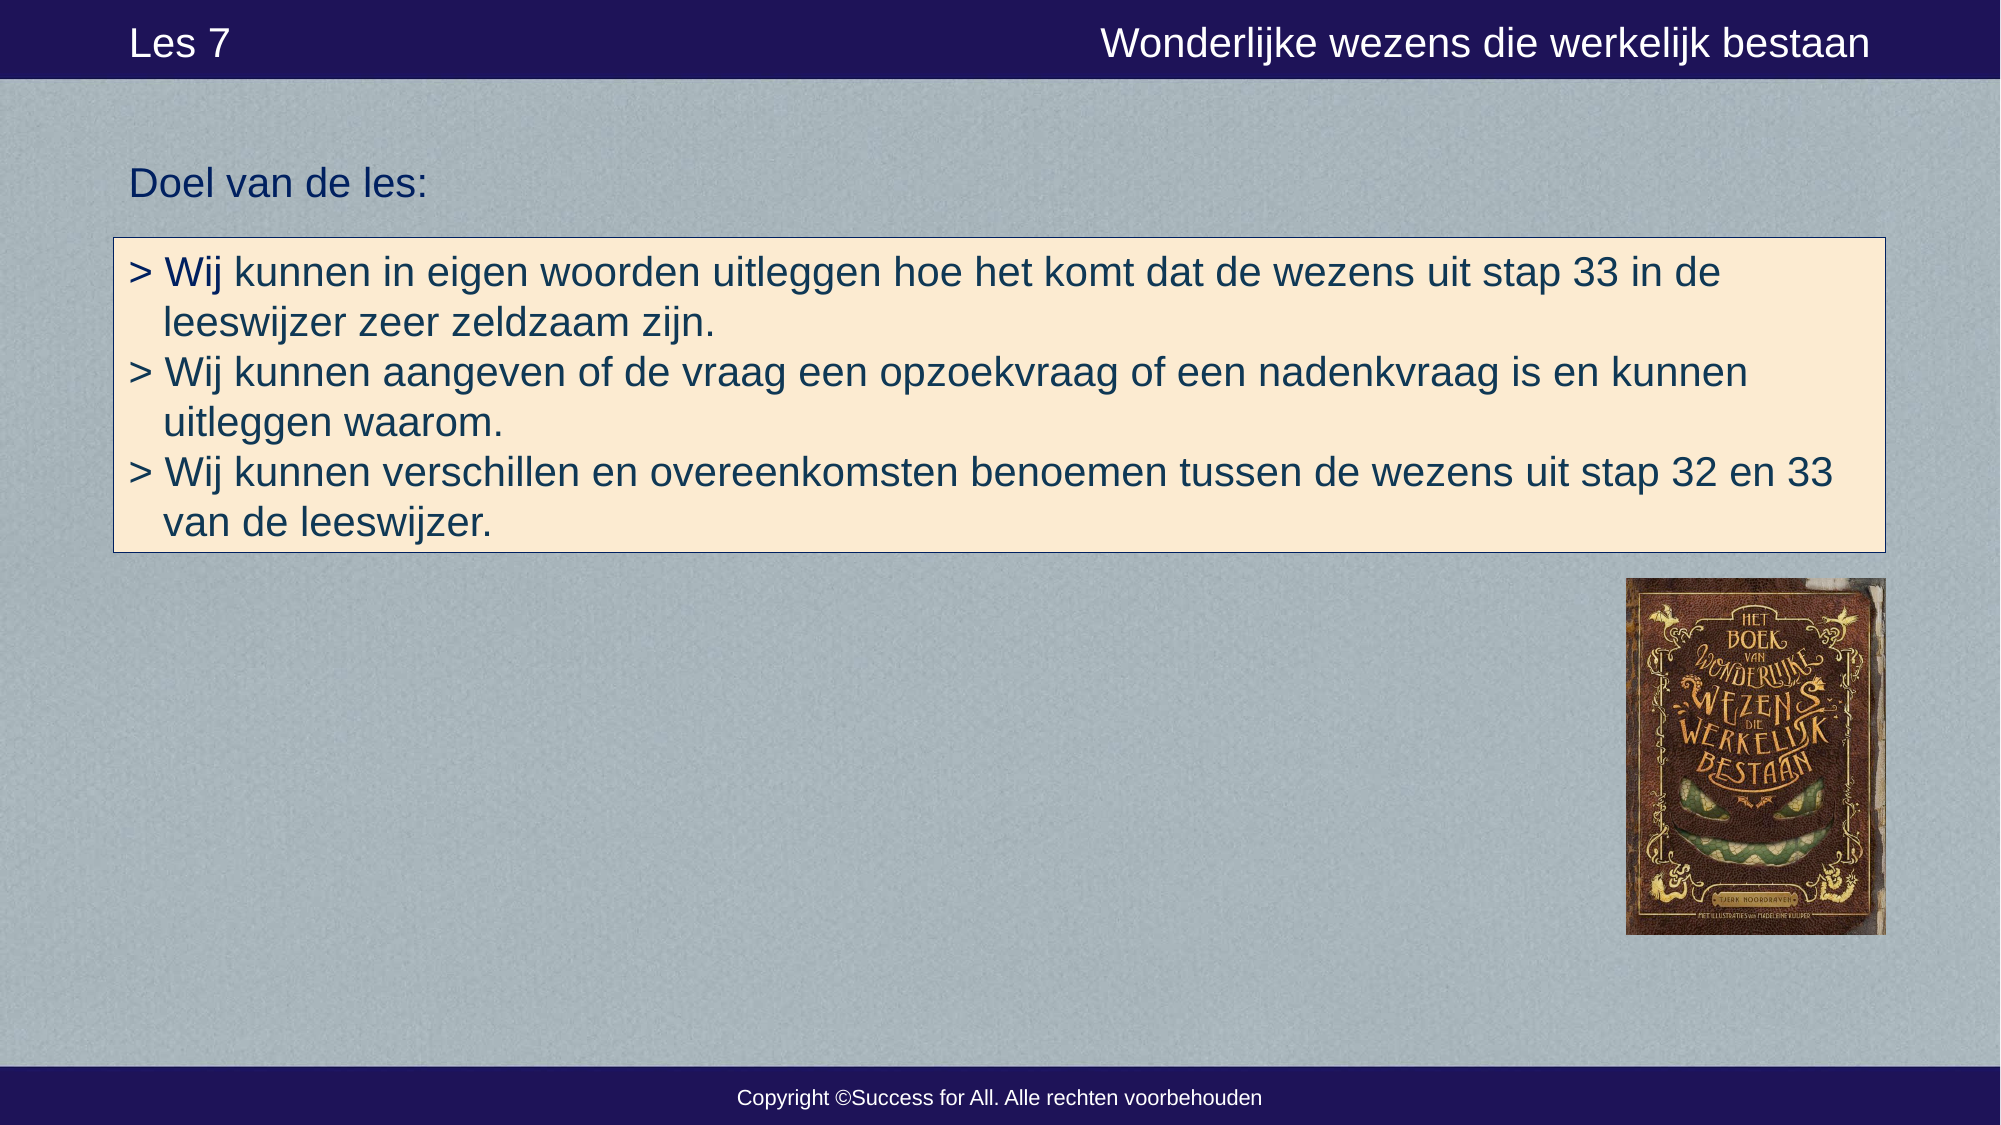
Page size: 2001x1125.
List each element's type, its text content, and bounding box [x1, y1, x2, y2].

text_box Wonderlijke wezens die werkelijk bestaan [999, 8, 1886, 73]
text_box Les 7 [114, 8, 354, 73]
text_box Copyright ©Success for All. Alle rechten voorbehouden [0, 1076, 2000, 1125]
text_box Doel van de les: [113, 148, 1635, 214]
picture [0, 0, 2001, 1125]
text_box > Wij kunnen in eigen woorden uitleggen hoe het komt dat de wezens uit stap 33 in de leeswijzer zeer zeldzaam zijn. > Wij kunnen aangeven of de vraag een opzoekvraag of een nadenkvraag is en kunnen uitleggen waarom. > Wij kunnen verschillen en overeenkomsten benoemen tussen de wezens uit stap 32 en 33 van de leeswijzer. [113, 237, 1886, 553]
